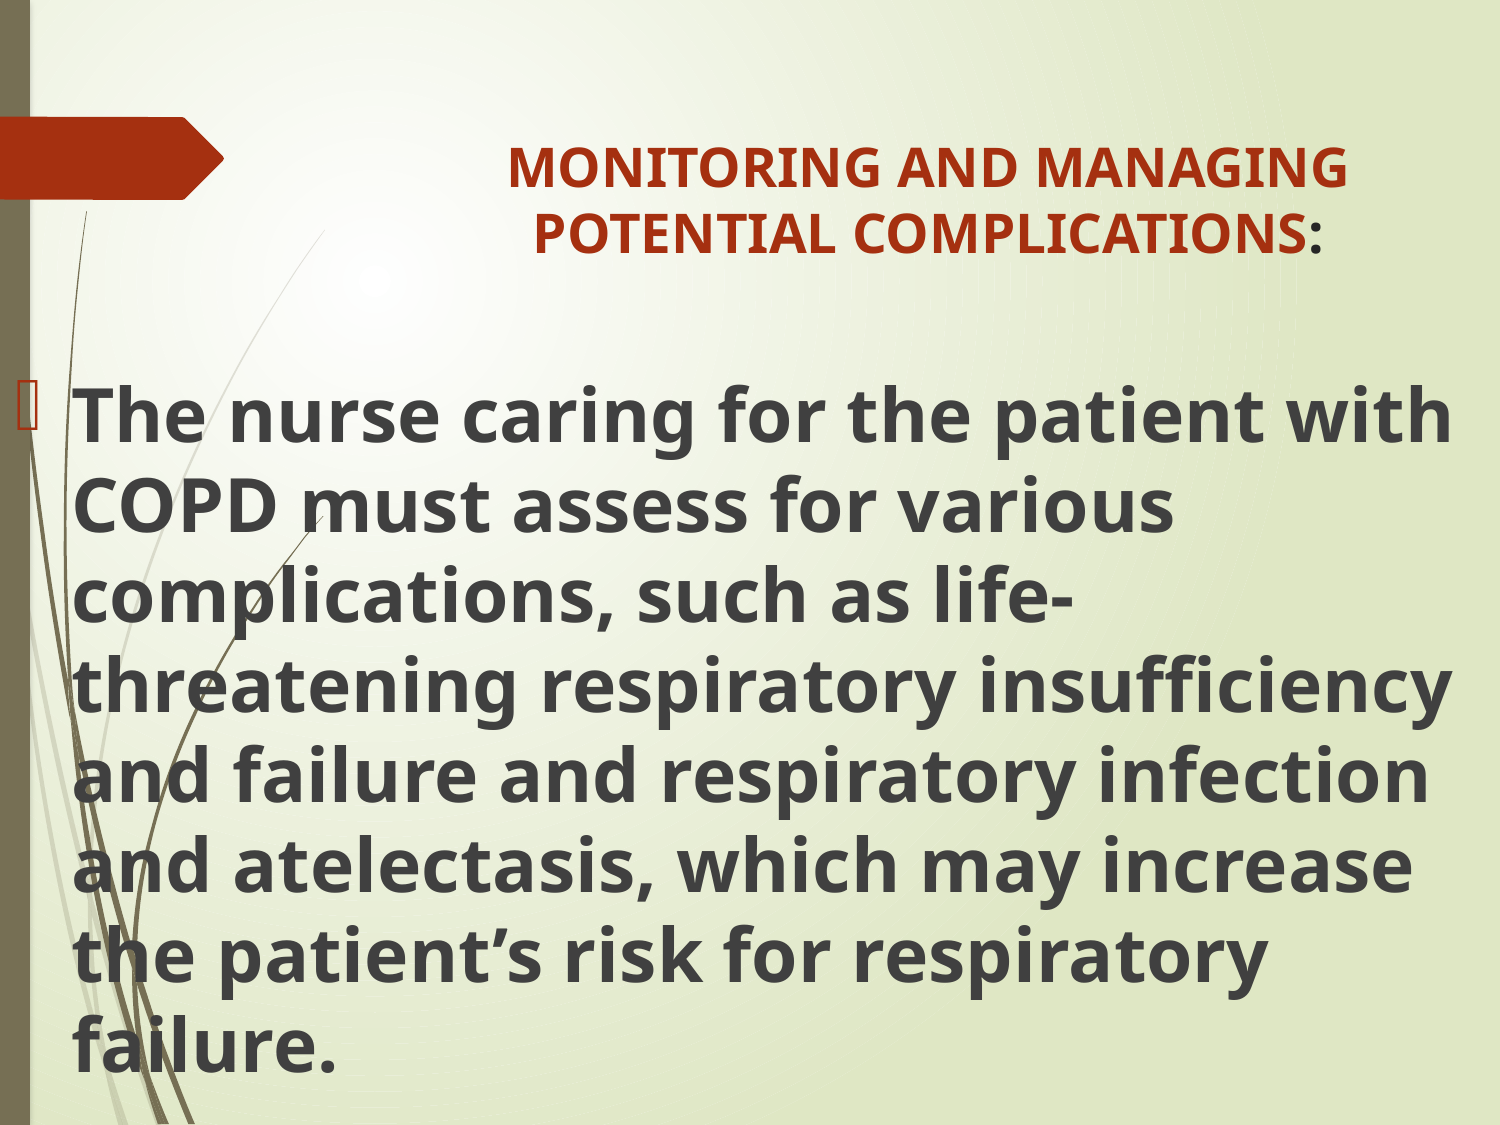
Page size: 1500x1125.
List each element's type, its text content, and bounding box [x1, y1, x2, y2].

list The nurse caring for the patient with COPD must assess for various complications, such as life-threatening respiratory insufficiency and failure and respiratory infection and atelectasis, which may increase the patient’s risk for respiratory failure. [0, 360, 1488, 1100]
title MONITORING AND MANAGING POTENTIAL COMPLICATIONS: [356, 125, 1500, 338]
